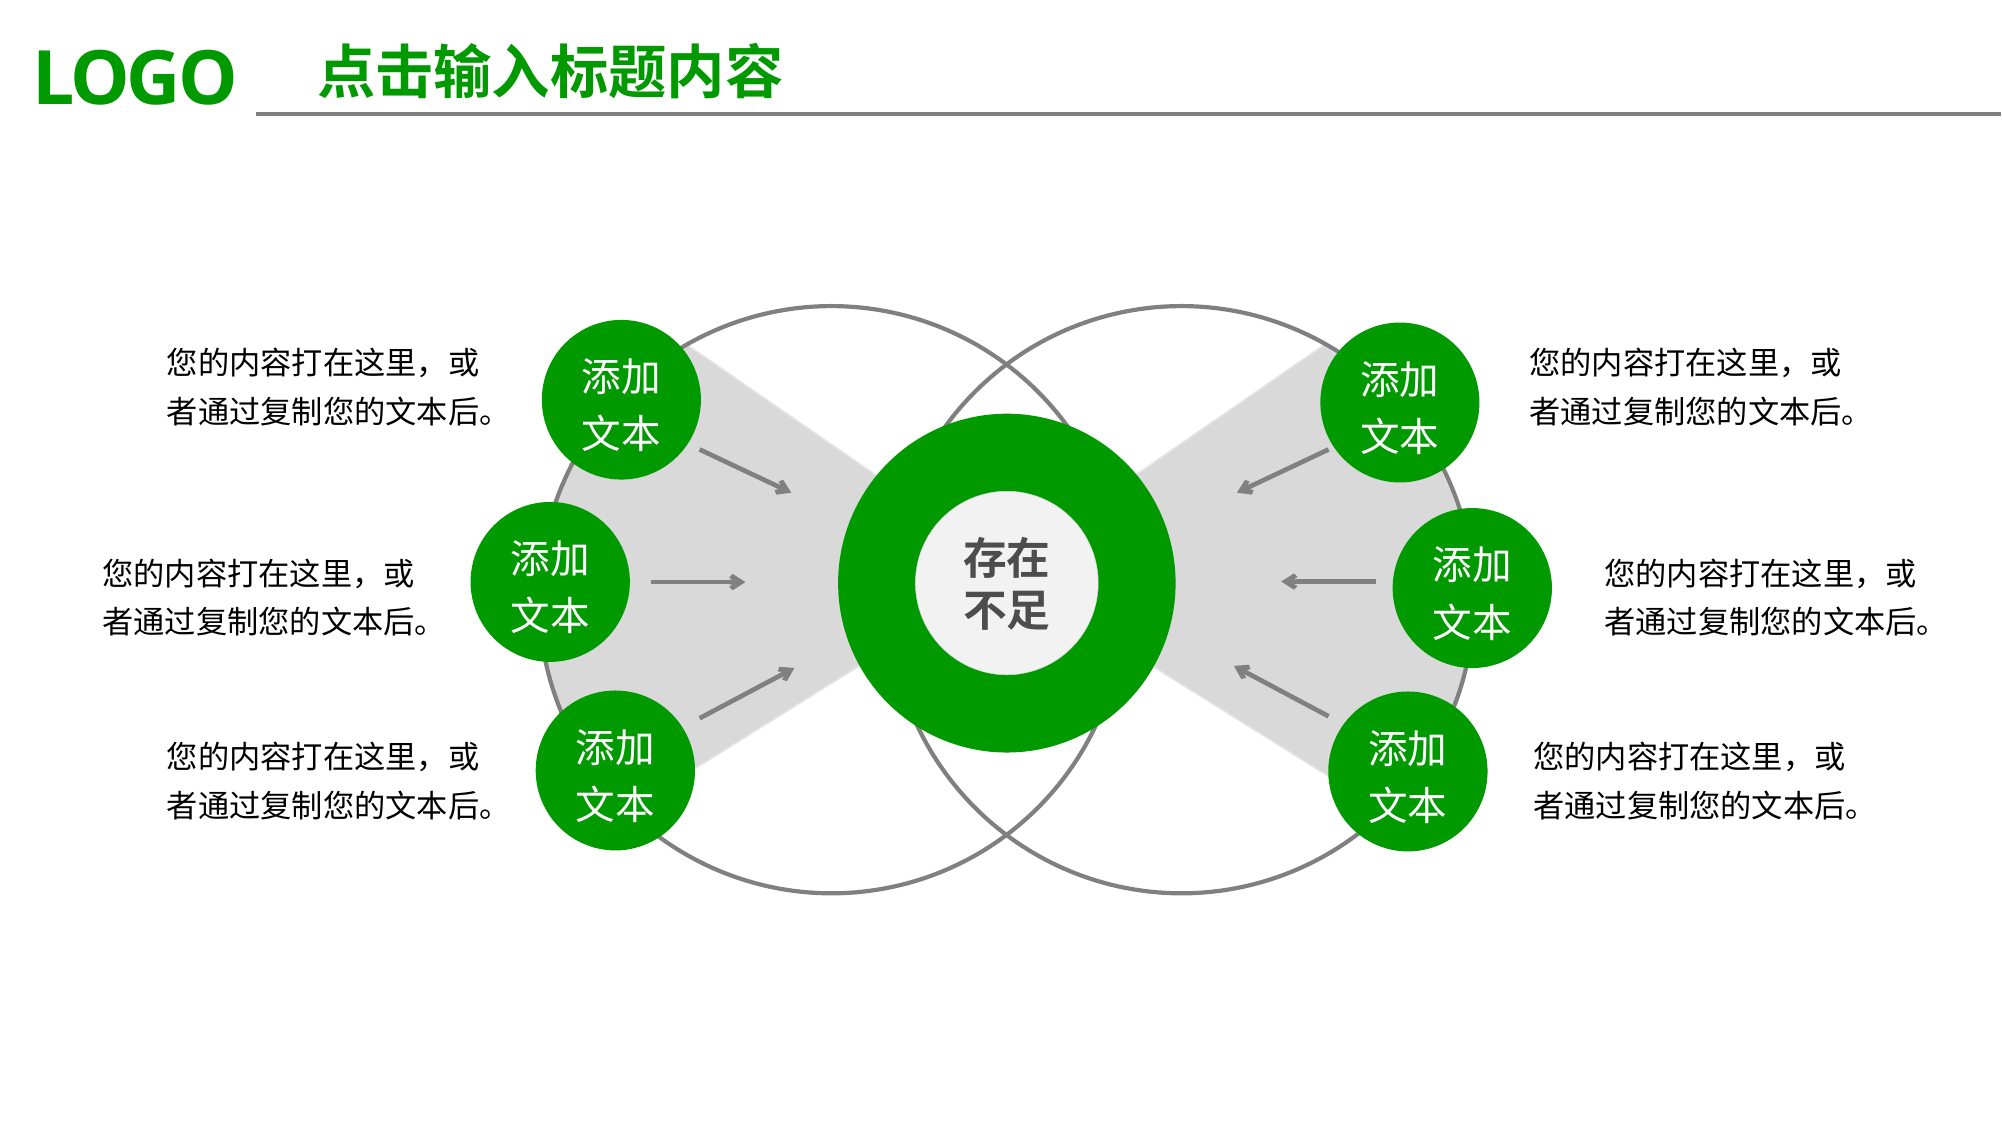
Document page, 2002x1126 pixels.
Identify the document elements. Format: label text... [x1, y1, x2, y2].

text_box [545, 306, 1006, 894]
text_box 您的内容打在这里，或者通过复制您的文本后。 [1514, 324, 1859, 437]
text_box 添加文本 [1320, 322, 1480, 483]
text_box 添加文本 [541, 319, 701, 480]
text_box 点击输入标题内容 [280, 27, 820, 113]
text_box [1233, 665, 1329, 717]
text_box 您的内容打在这里，或者通过复制您的文本后。 [152, 718, 497, 831]
text_box 您的内容打在这里，或者通过复制您的文本后。 [87, 535, 432, 648]
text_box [699, 449, 792, 493]
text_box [699, 667, 795, 719]
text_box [1236, 449, 1329, 493]
text_box 您的内容打在这里，或者通过复制您的文本后。 [1518, 718, 1863, 831]
text_box 您的内容打在这里，或者通过复制您的文本后。 [152, 324, 501, 437]
text_box 添加文本 [1328, 691, 1488, 852]
text_box 您的内容打在这里，或者通过复制您的文本后。 [1589, 535, 1934, 648]
text_box 添加文本 [1392, 508, 1552, 669]
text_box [837, 413, 1176, 753]
text_box 添加文本 [535, 690, 696, 851]
text_box [936, 306, 1467, 894]
text_box 添加文本 [470, 501, 630, 662]
